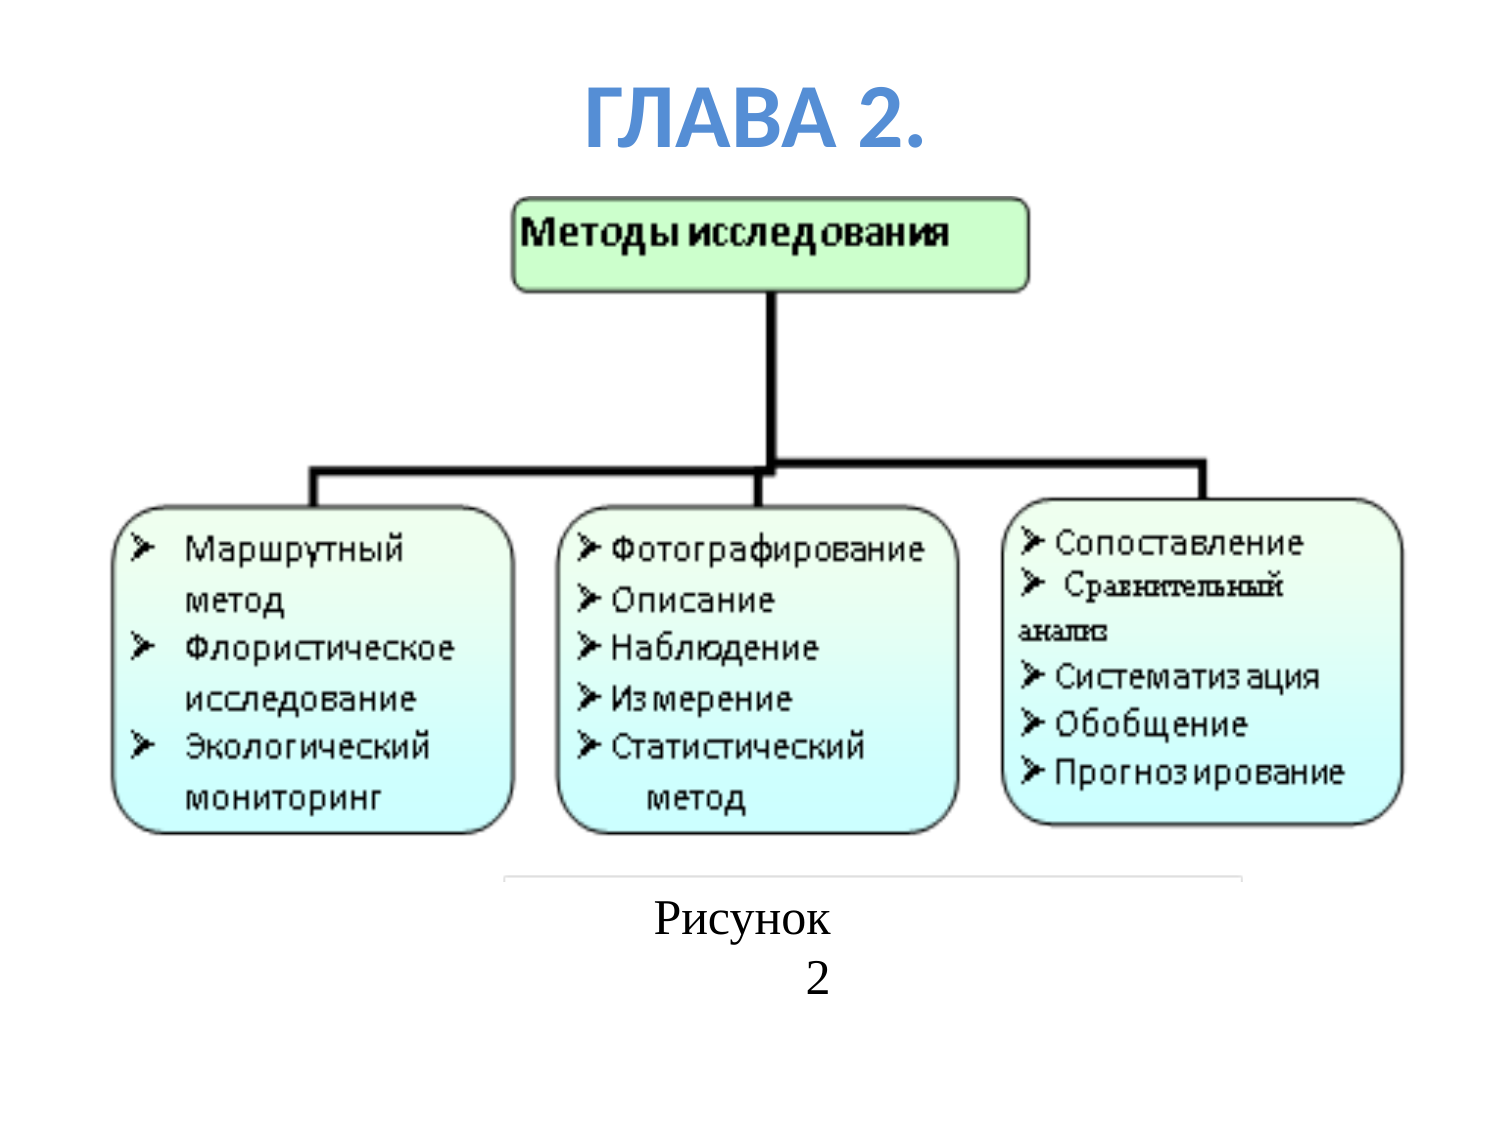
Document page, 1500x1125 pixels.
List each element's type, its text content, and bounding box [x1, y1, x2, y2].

text_box Рисунок 2 [601, 890, 846, 952]
text_box ГЛАВА 2. [42, 30, 1472, 192]
picture [88, 196, 1426, 882]
